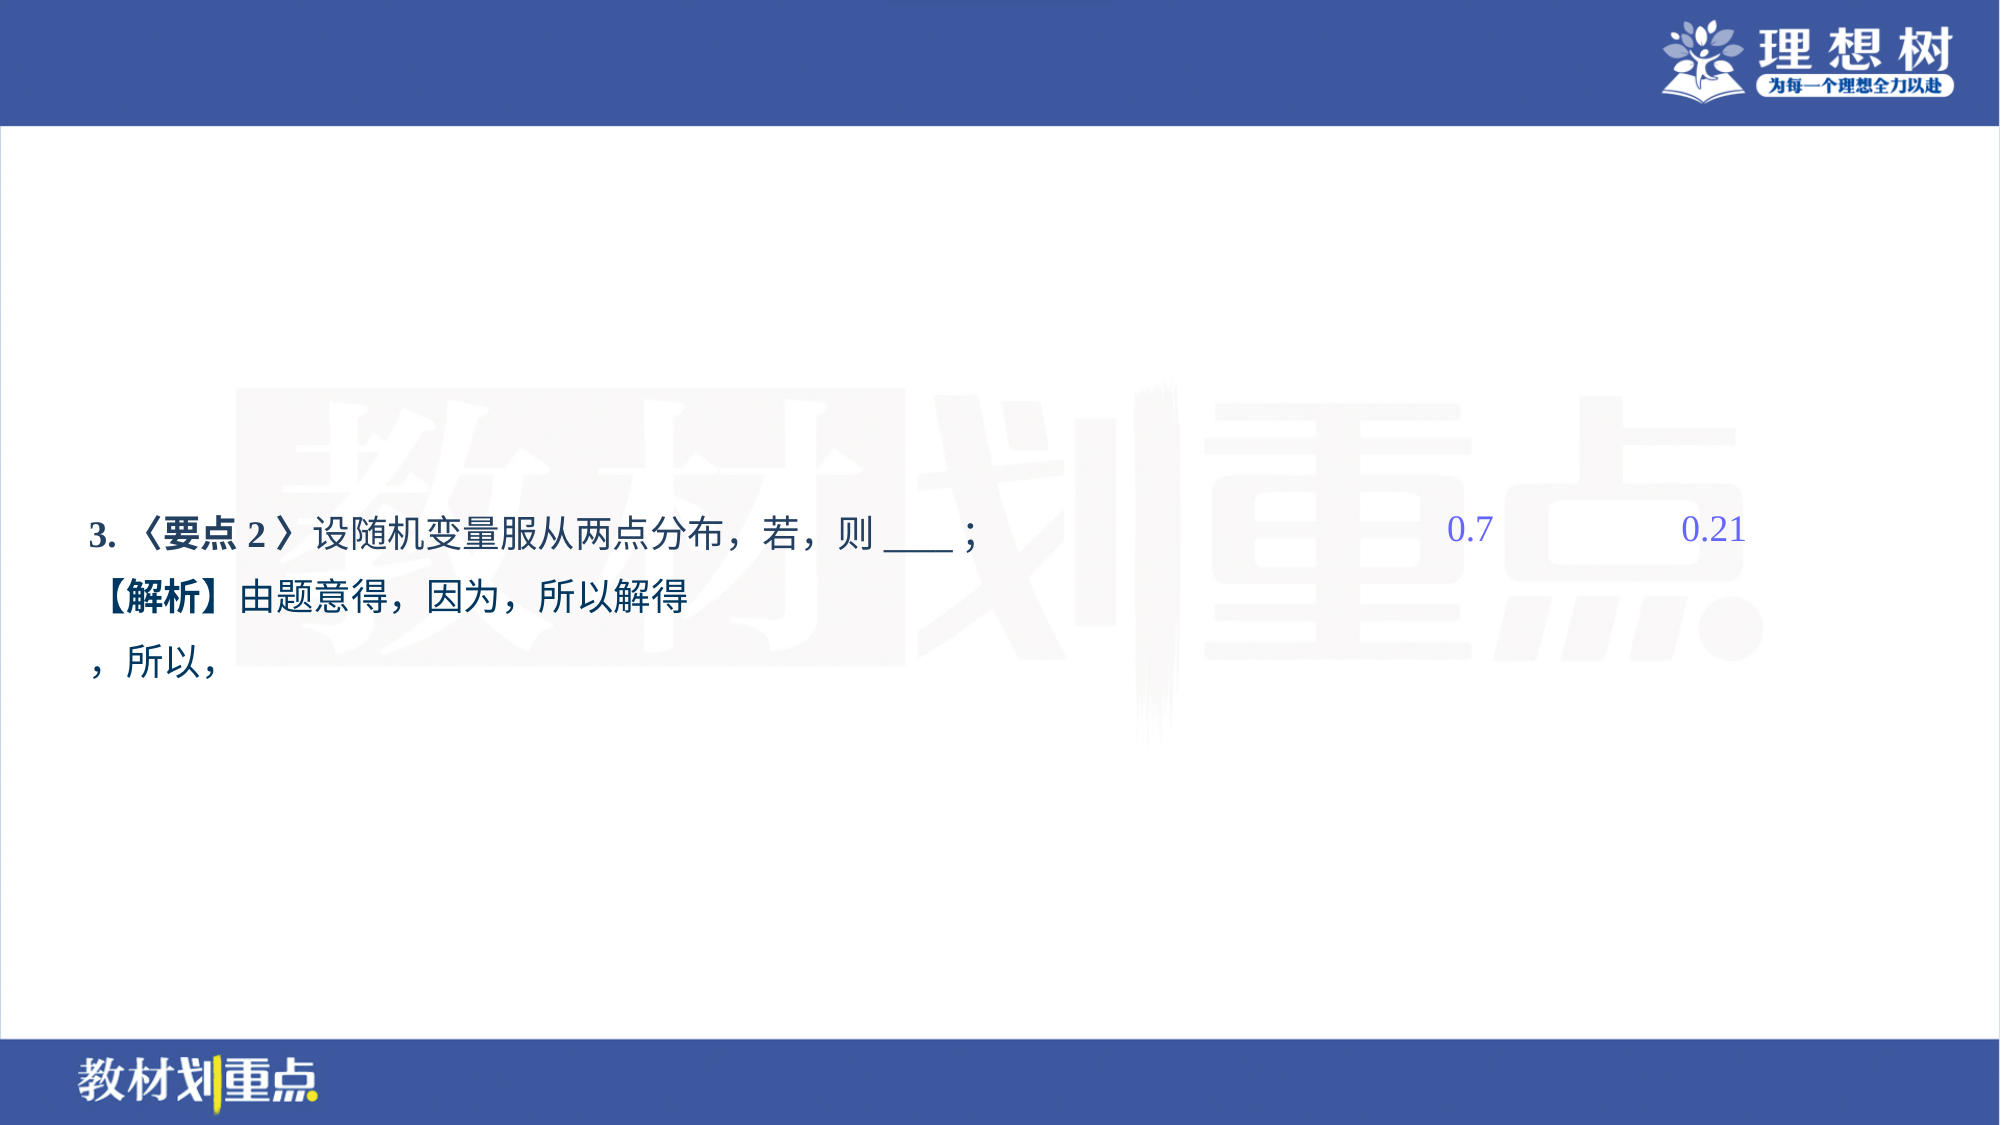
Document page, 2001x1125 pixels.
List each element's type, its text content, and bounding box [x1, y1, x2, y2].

text_box 0.21 [1667, 481, 1761, 542]
text_box 0.7 [1433, 481, 1508, 542]
picture [0, 0, 2000, 1125]
